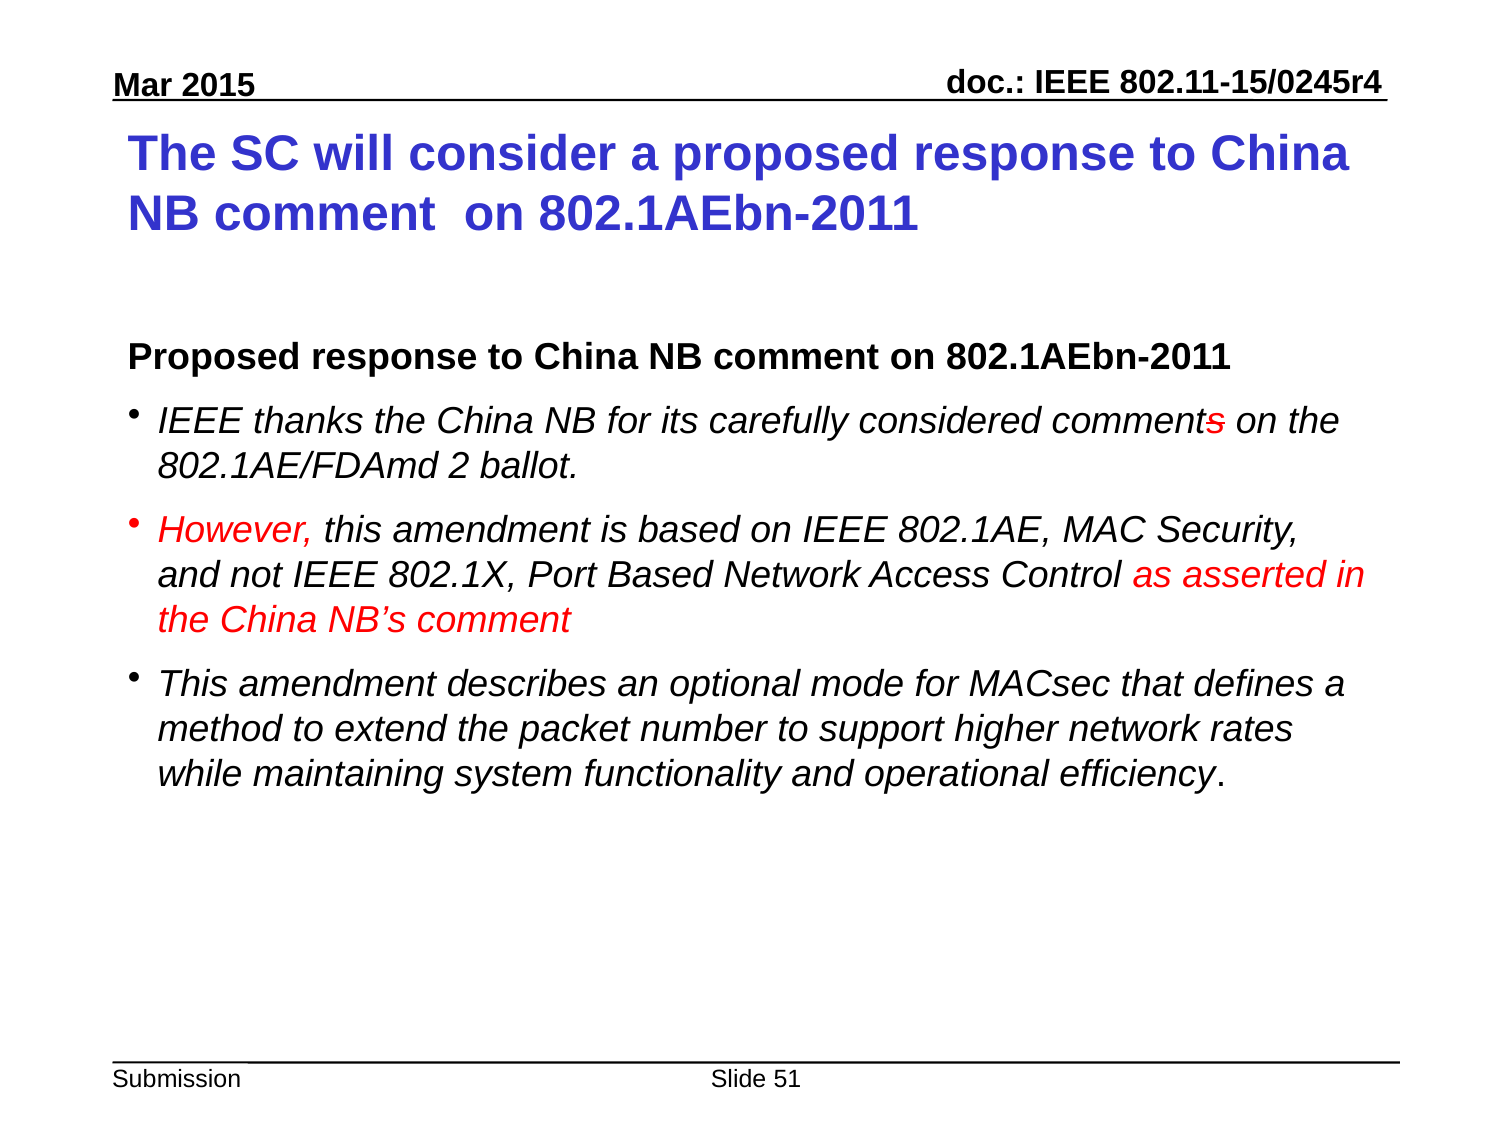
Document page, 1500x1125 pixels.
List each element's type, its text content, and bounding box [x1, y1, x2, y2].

list Proposed response to China NB comment on 802.1AEbn-2011 IEEE thanks the China NB for its carefully considered comments on the 802.1AE/FDAmd 2 ballot. However, this amendment is based on IEEE 802.1AE, MAC Security, and not IEEE 802.1X, Port Based Network Access Control as asserted in the China NB’s comment This amendment describes an optional mode for MACsec that defines a method to extend the packet number to support higher network rates while maintaining system functionality and operational efficiency. [112, 324, 1388, 1000]
slide_number Slide 51 [709, 1061, 803, 1093]
title The SC will consider a proposed response to China NB comment on 802.1AEbn-2011 [112, 112, 1388, 288]
